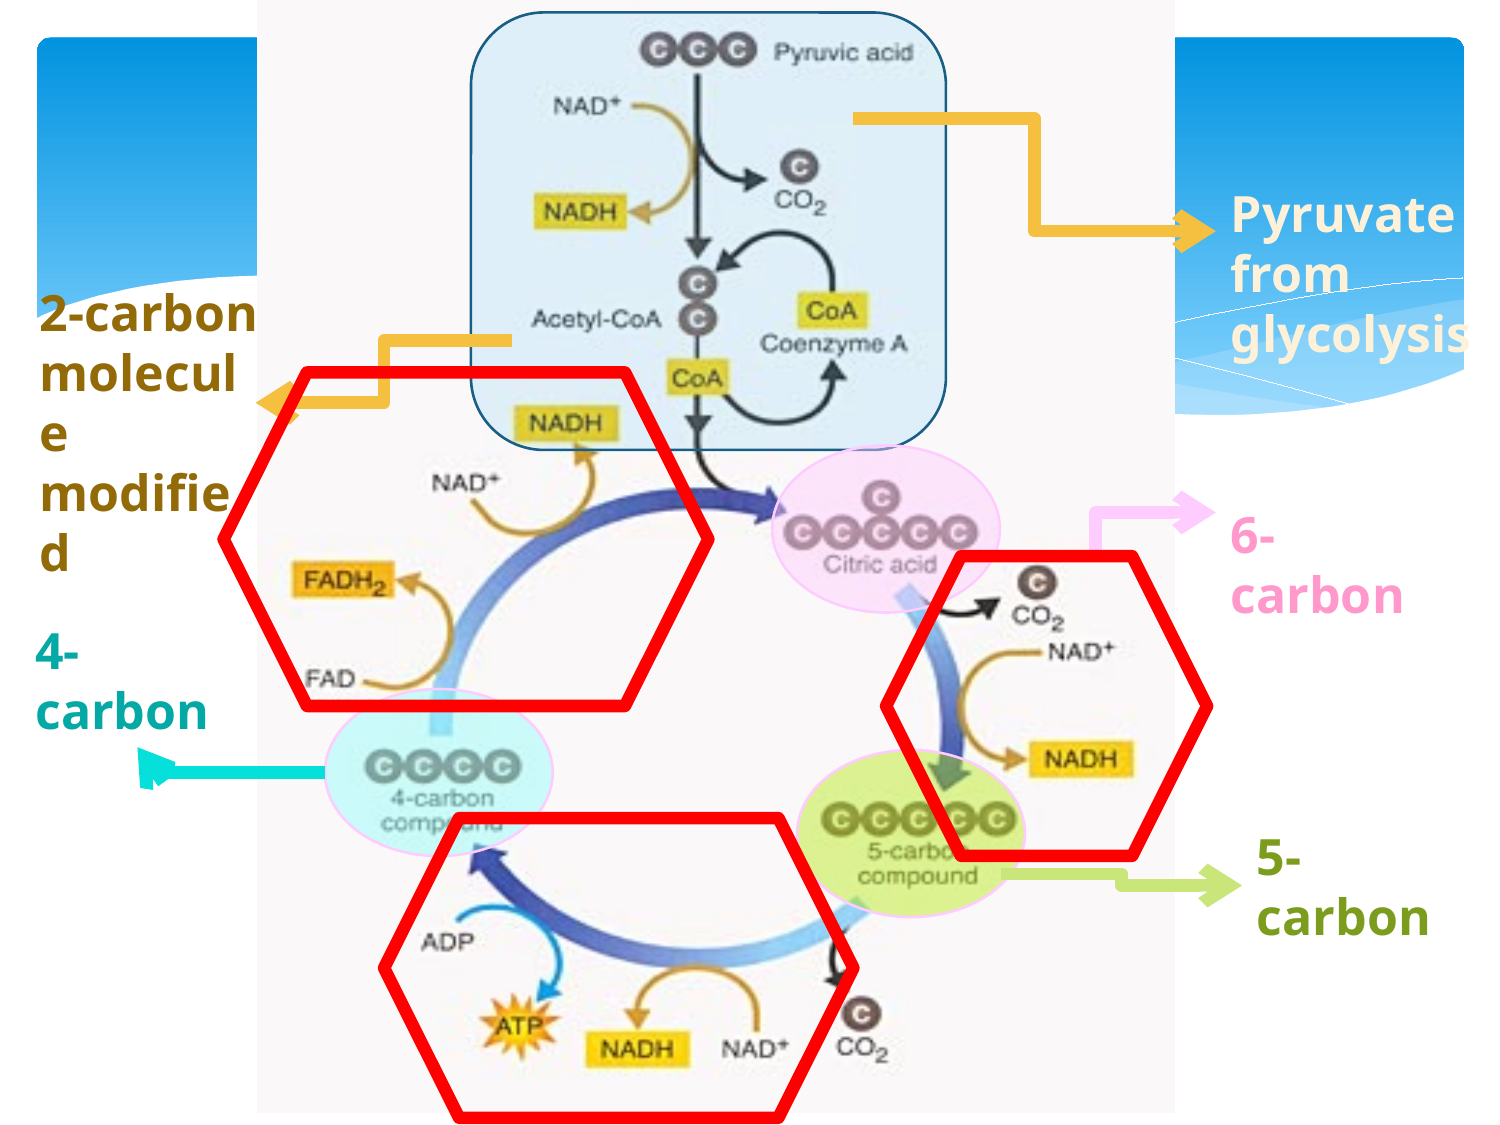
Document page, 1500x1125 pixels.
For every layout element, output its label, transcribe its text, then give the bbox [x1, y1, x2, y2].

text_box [1000, 855, 1243, 874]
text_box 6-carbon [1215, 496, 1450, 632]
text_box [1180, 648, 1209, 764]
text_box 5-carbon [1241, 818, 1477, 953]
picture [257, 0, 1175, 1113]
text_box Pyruvate from glycolysis [1215, 175, 1500, 371]
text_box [853, 118, 1217, 232]
text_box 2-carbon molecule modified [24, 273, 251, 589]
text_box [255, 340, 513, 403]
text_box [974, 512, 1217, 557]
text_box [137, 687, 326, 773]
text_box 4-carbon [20, 612, 251, 748]
text_box [222, 481, 251, 598]
